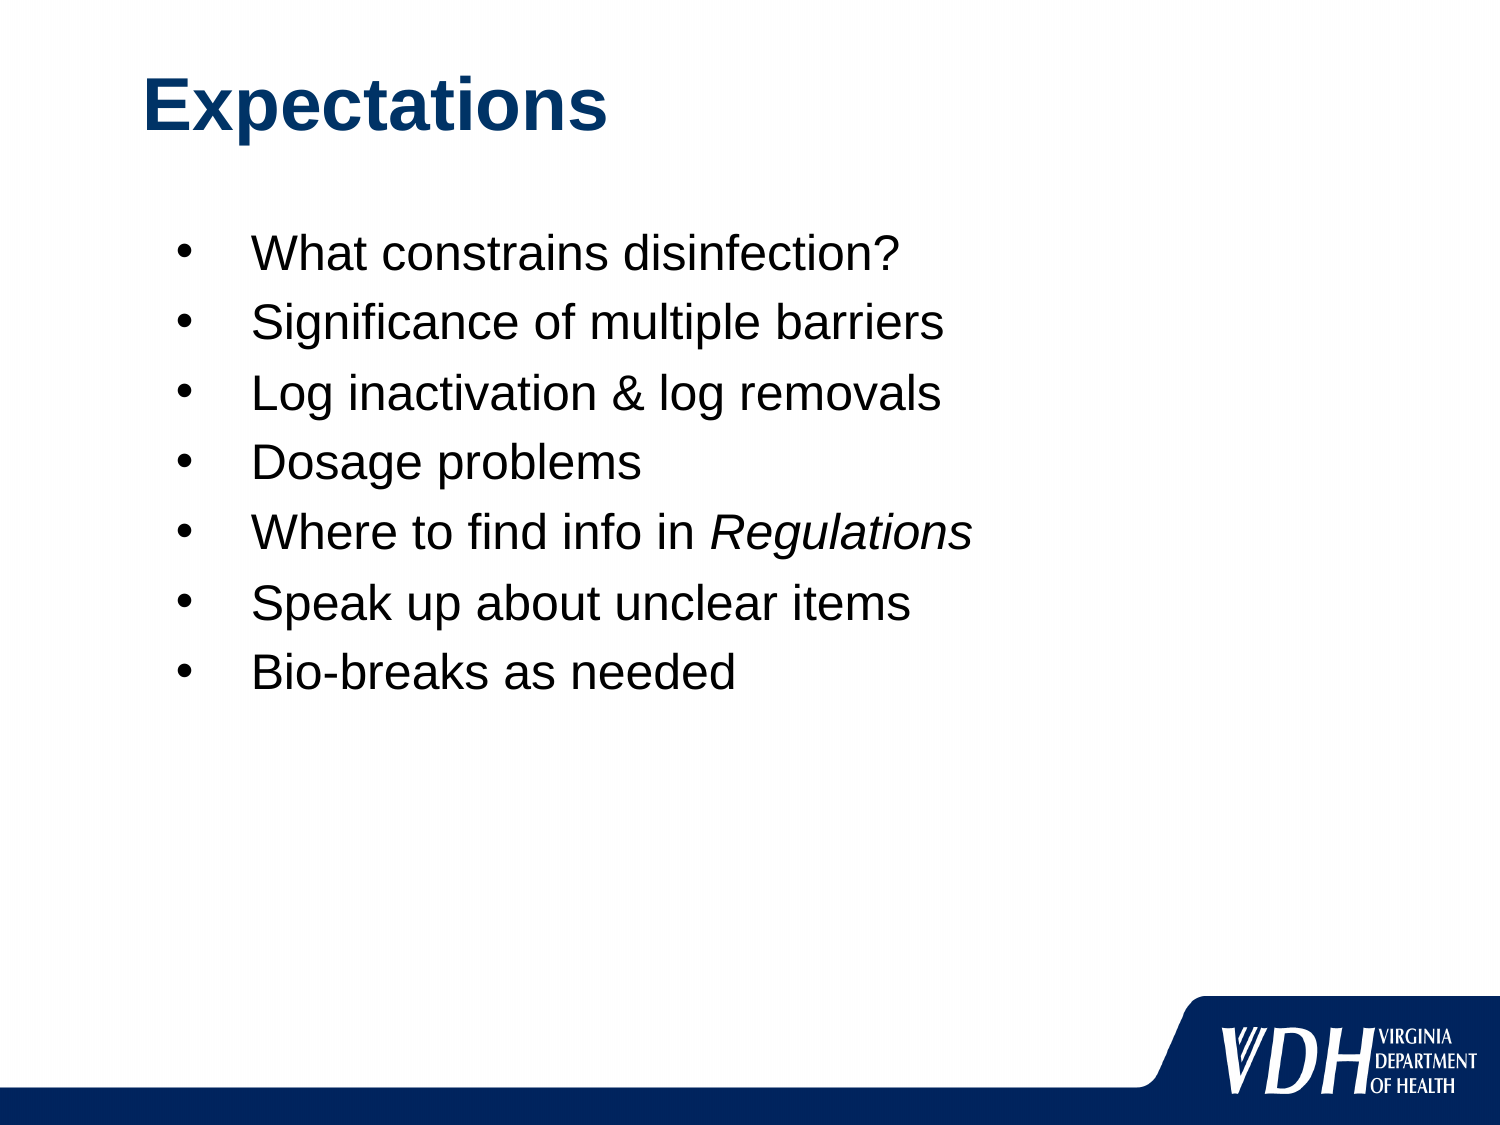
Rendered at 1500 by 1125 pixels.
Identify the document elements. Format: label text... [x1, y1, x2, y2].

list What constrains disinfection? Significance of multiple barriers Log inactivation & log removals Dosage problems Where to find info in Regulations Speak up about unclear items Bio-breaks as needed [160, 212, 1274, 849]
picture [0, 0, 1500, 1125]
title Expectations [127, 50, 1307, 151]
